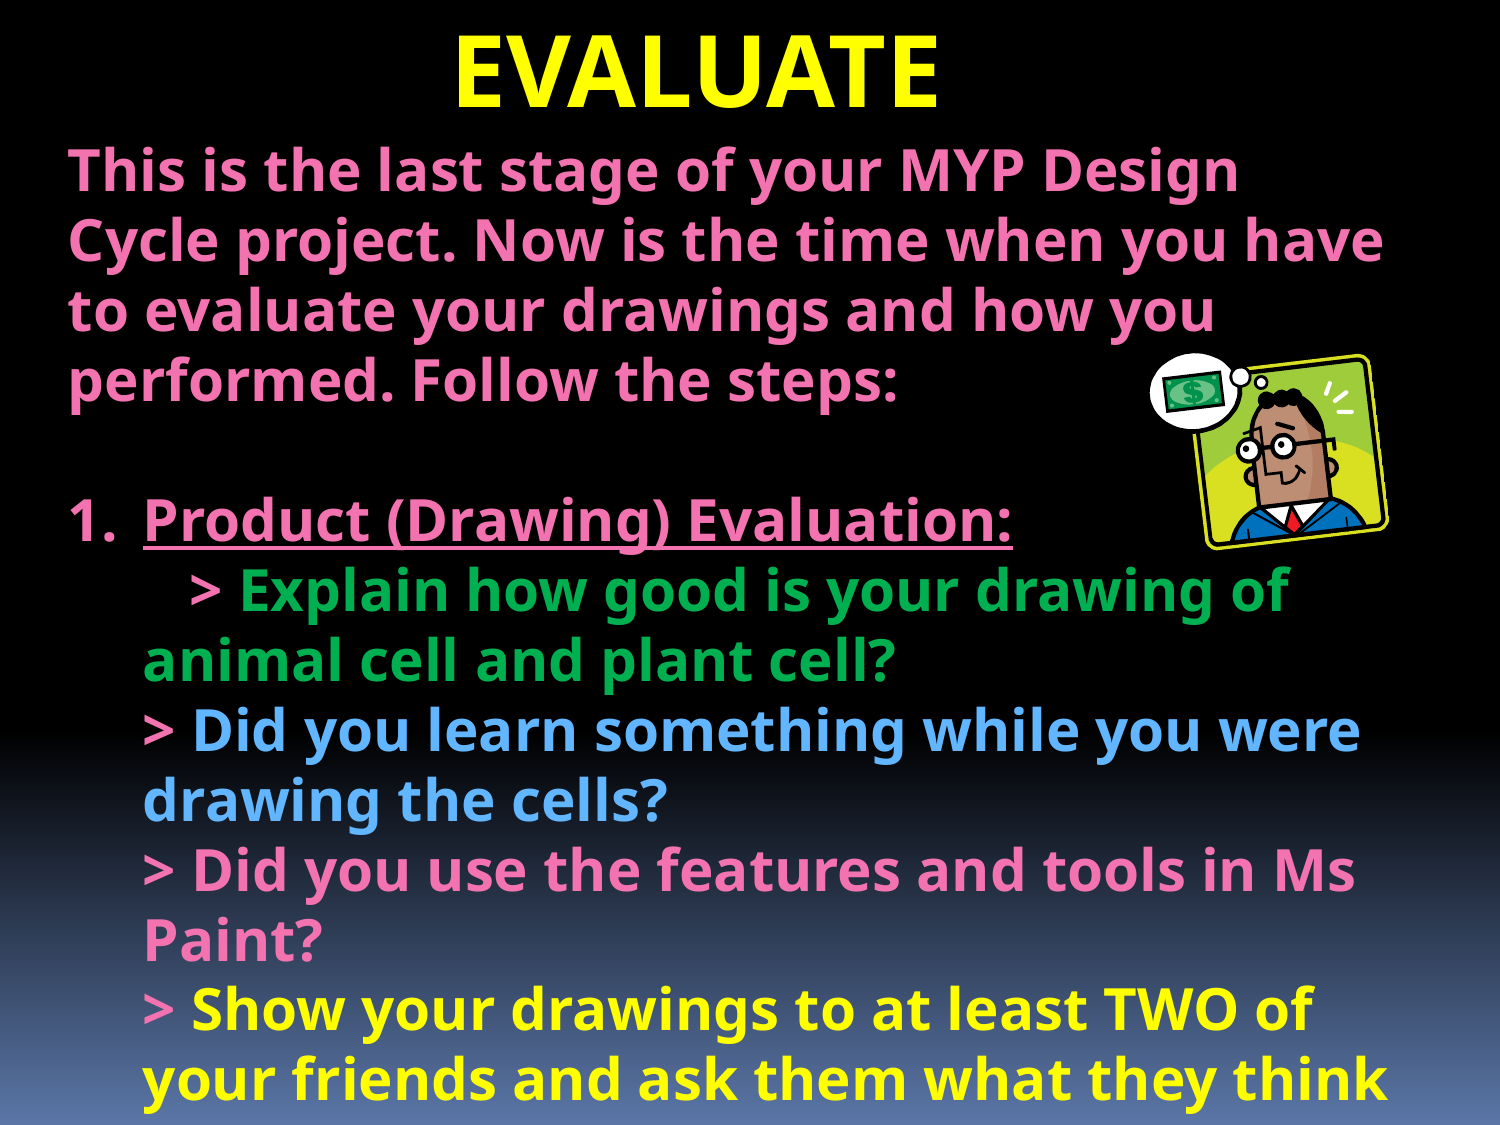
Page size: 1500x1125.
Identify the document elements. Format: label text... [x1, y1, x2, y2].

text_box EVALUATE [159, 0, 1235, 125]
picture [1151, 340, 1380, 545]
text_box This is the last stage of your MYP Design Cycle project. Now is the time when you have to evaluate your drawings and how you performed. Follow the steps: Product (Drawing) Evaluation: > Explain how good is your drawing of animal cell and plant cell? > Did you learn something while you were drawing the cells? > Did you use the features and tools in Ms Paint? > Show your drawings to at least TWO of your friends and ask them what they think of your drawings. [53, 125, 1412, 1125]
